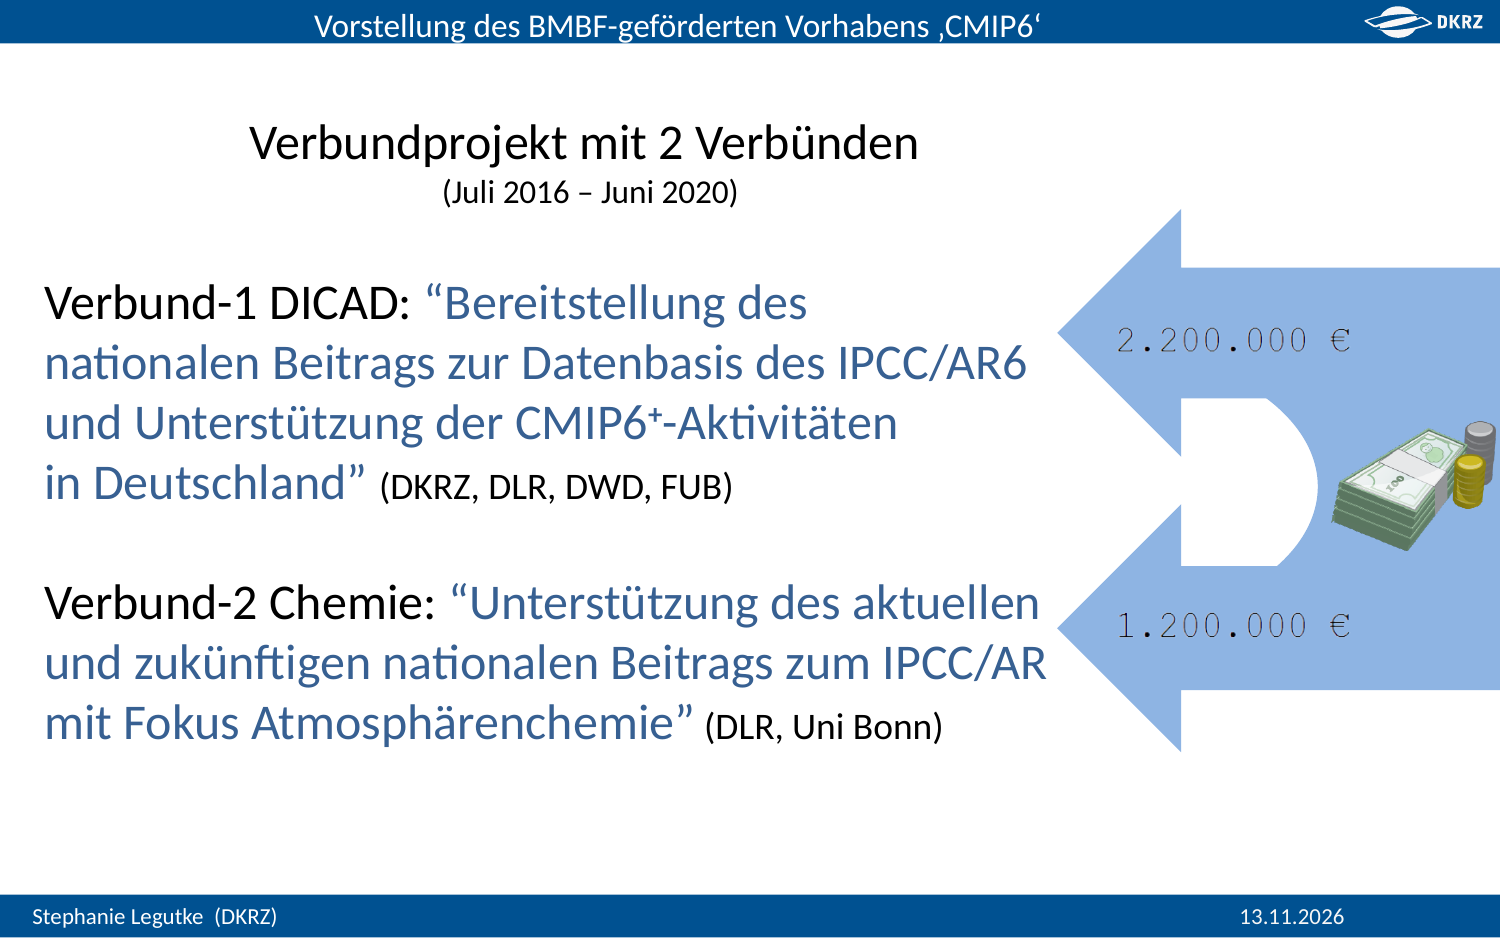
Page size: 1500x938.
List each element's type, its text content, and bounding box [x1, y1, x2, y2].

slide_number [1187, 893, 1360, 938]
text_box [1056, 208, 1500, 753]
text_box Verbundprojekt mit 2 Verbünden (Juli 2016 – Juni 2020) Verbund-1 DICAD: “Bereitstellung des nationalen Beitrags zur Datenbasis des IPCC/AR6 und Unterstützung der CMIP6+-Aktivitäten in Deutschland” (DKRZ, DLR, DWD, FUB) Verbund-2 Chemie: “Unterstützung des aktuellen und zukünftigen nationalen Beitrags zum IPCC/AR mit Fokus Atmosphärenchemie” (DLR, Uni Bonn) [29, 102, 1152, 818]
text_box Vorstellung des BMBF-geförderten Vorhabens ‚CMIP6‘ [0, 0, 1365, 52]
